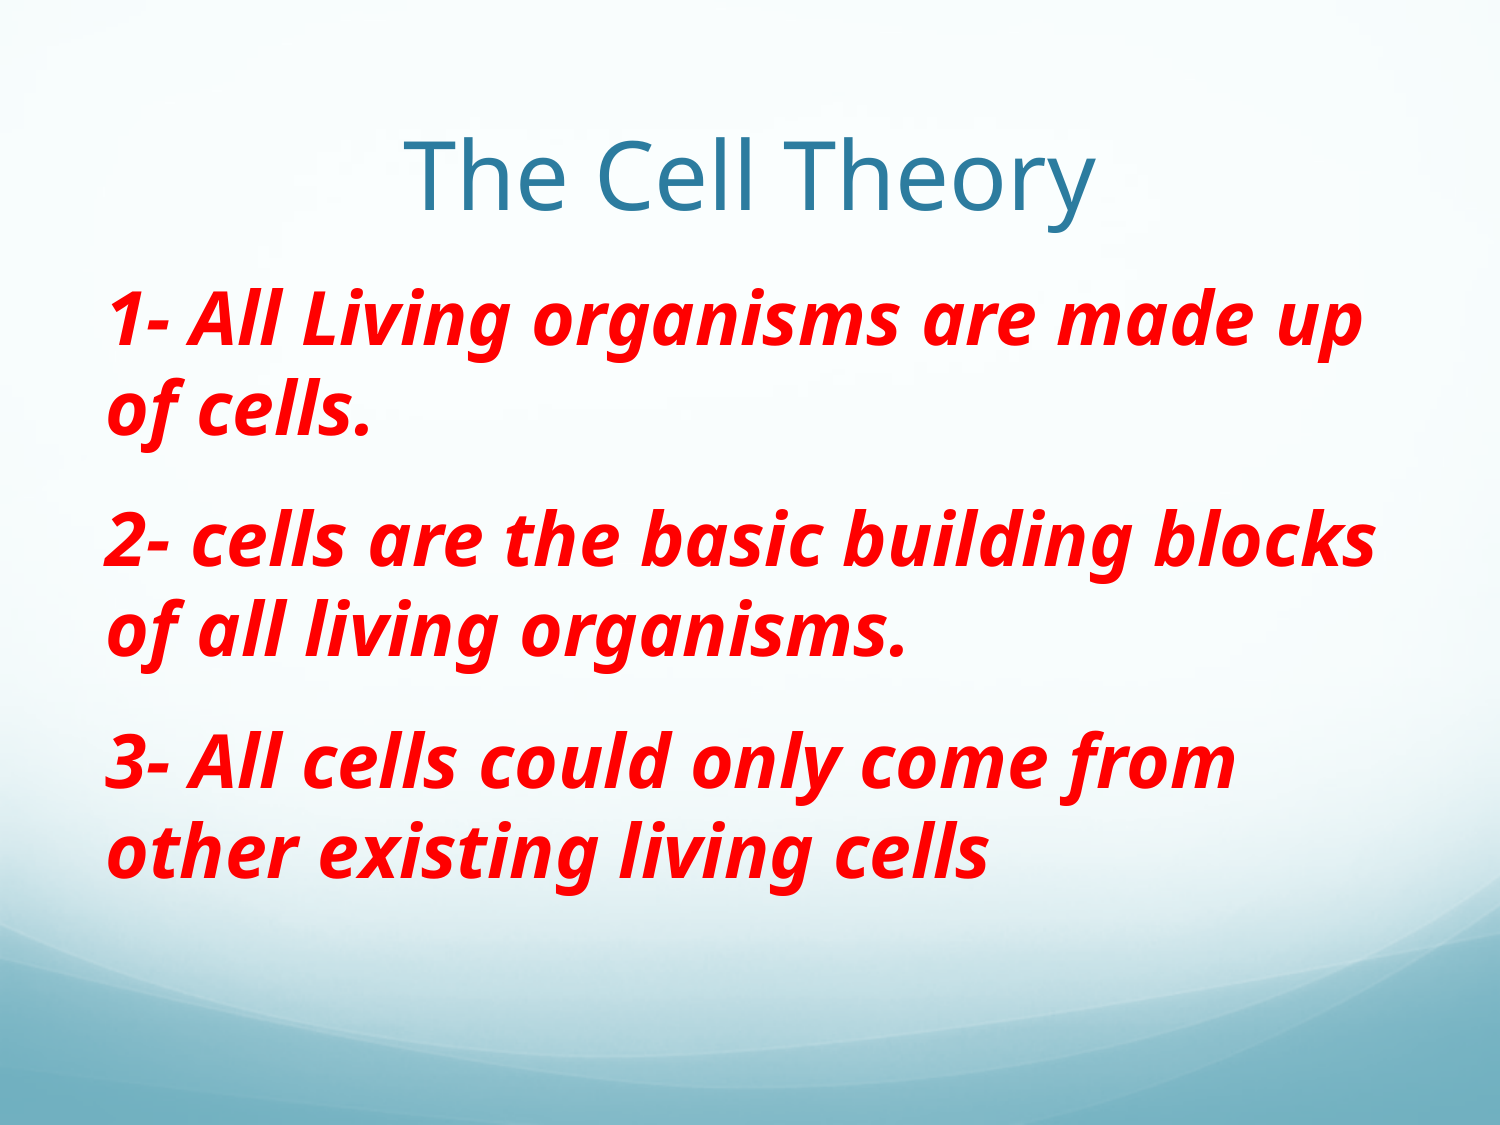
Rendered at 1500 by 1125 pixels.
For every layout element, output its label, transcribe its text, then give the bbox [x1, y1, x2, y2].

list 1- All Living organisms are made up of cells. 2- cells are the basic building blocks of all living organisms. 3- All cells could only come from other existing living cells [90, 262, 1410, 975]
title The Cell Theory [90, 17, 1410, 237]
